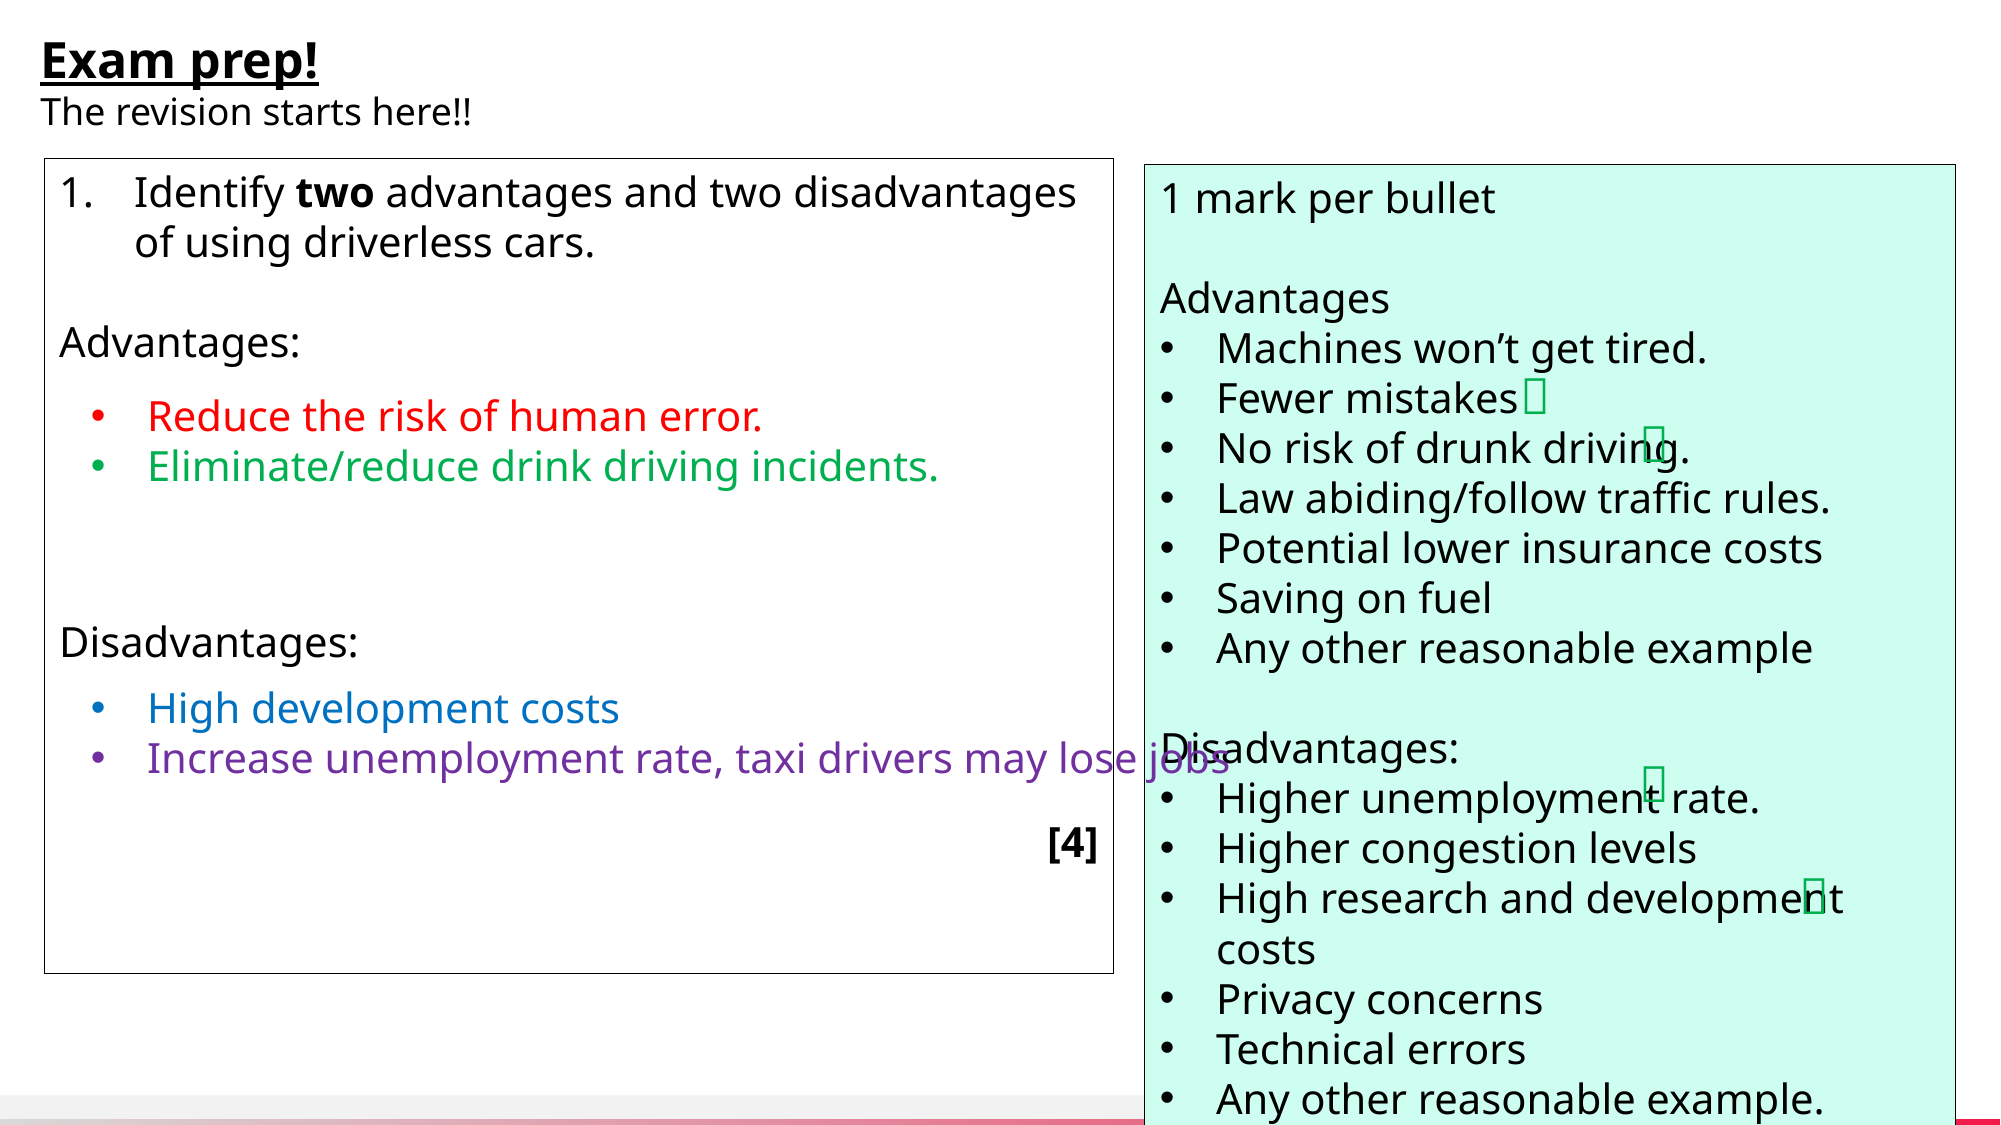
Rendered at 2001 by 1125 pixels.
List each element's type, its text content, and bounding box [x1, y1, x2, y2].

text_box 1 mark per bullet Advantages Machines won’t get tired. Fewer mistakes No risk of drunk driving. Law abiding/follow traffic rules. Potential lower insurance costs Saving on fuel Any other reasonable example Disadvantages: Higher unemployment rate. Higher congestion levels High research and development costs Privacy concerns Technical errors Any other reasonable example. [1144, 164, 1956, 1125]
text_box  [1624, 404, 1714, 480]
text_box High development costs Increase unemployment rate, taxi drivers may lose jobs [76, 674, 1293, 790]
text_box Reduce the risk of human error. Eliminate/reduce drink driving incidents. [1114, 382, 1293, 498]
text_box  [1505, 357, 1595, 432]
text_box  [1784, 857, 1874, 933]
text_box  [1624, 745, 1714, 821]
text_box Identify two advantages and two disadvantages of using driverless cars. Advantages: Disadvantages: [4] [44, 158, 1114, 974]
text_box Exam prep! The revision starts here!! [25, 21, 1095, 141]
